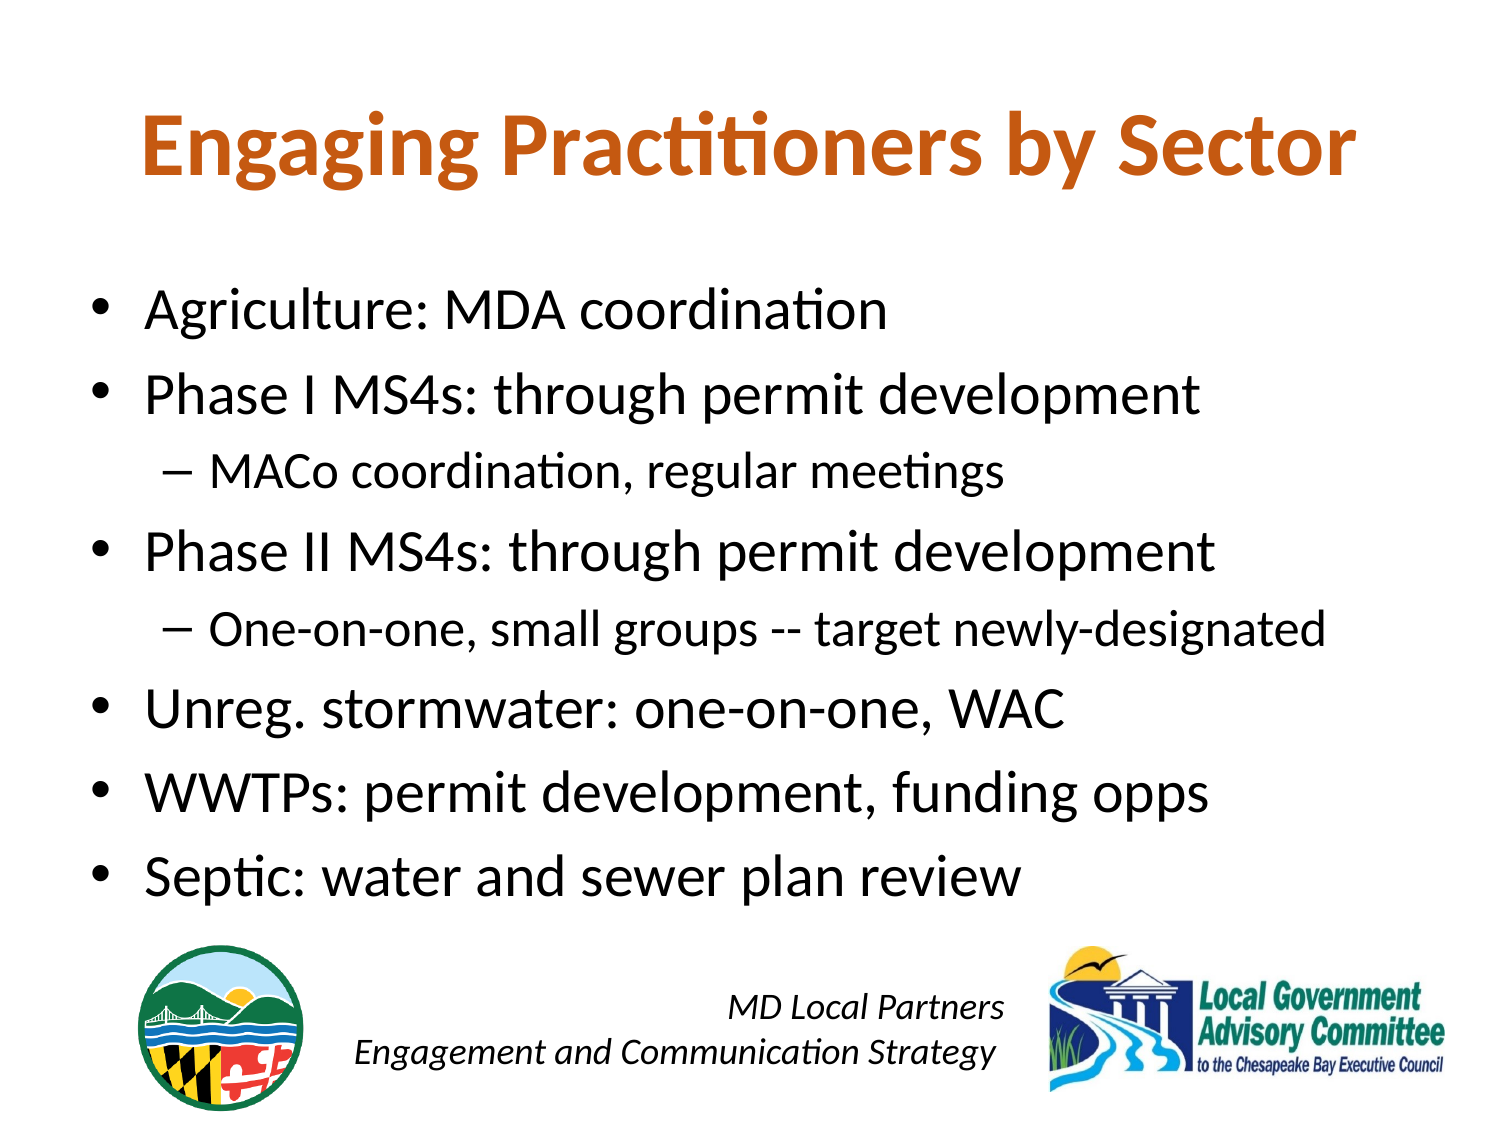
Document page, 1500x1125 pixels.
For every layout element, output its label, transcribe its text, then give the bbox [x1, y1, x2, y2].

picture [137, 944, 304, 1112]
picture [1048, 946, 1445, 1092]
text_box MD Local Partners Engagement and Communication Strategy [308, 974, 1020, 1080]
title Engaging Practitioners by Sector [75, 45, 1425, 233]
list Agriculture: MDA coordination Phase I MS4s: through permit development MACo coordination, regular meetings Phase II MS4s: through permit development One-on-one, small groups -- target newly-designated Unreg. stormwater: one-on-one, WAC WWTPs: permit development, funding opps Septic: water and sewer plan review [75, 262, 1425, 917]
